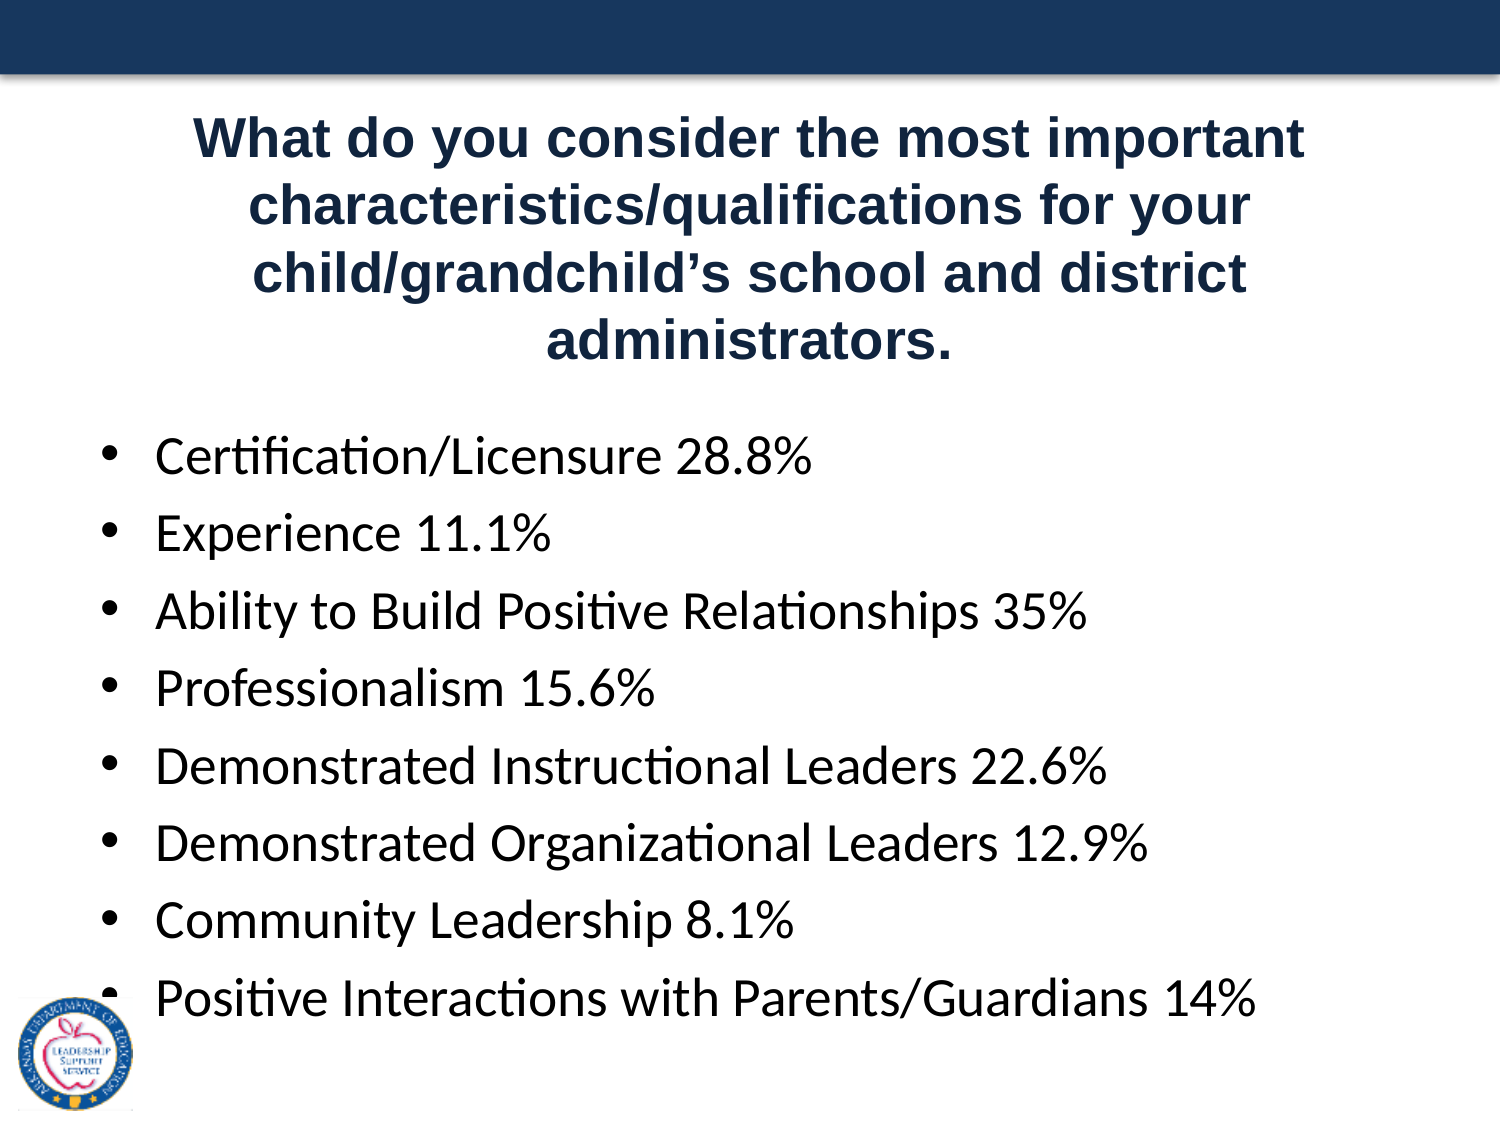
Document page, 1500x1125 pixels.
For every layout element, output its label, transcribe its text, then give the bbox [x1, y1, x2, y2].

title What do you consider the most important characteristics/qualifications for your child/grandchild’s school and district administrators. [103, 89, 1397, 380]
text_box [0, 0, 1500, 76]
picture [18, 997, 133, 1111]
list Certification/Licensure 28.8% Experience 11.1% Ability to Build Positive Relationships 35% Professionalism 15.6% Demonstrated Instructional Leaders 22.6% Demonstrated Organizational Leaders 12.9% Community Leadership 8.1% Positive Interactions with Parents/Guardians 14% [85, 411, 1380, 1046]
